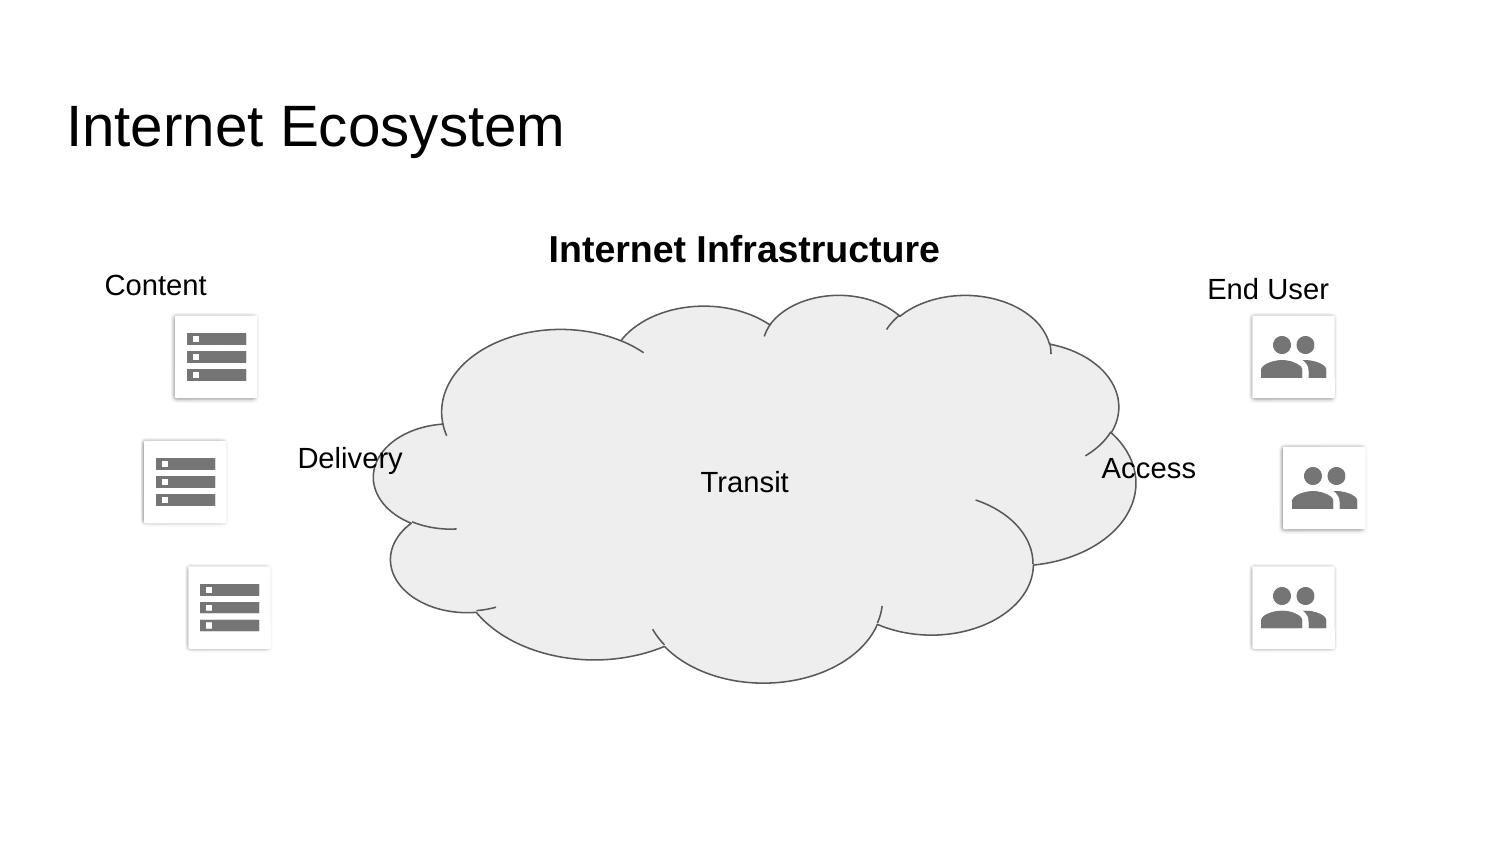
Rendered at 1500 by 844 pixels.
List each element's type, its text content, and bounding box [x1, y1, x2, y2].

text_box Access [1086, 434, 1253, 468]
text_box [373, 295, 1136, 684]
text_box Internet Infrastructure [533, 210, 967, 281]
text_box Transit [685, 448, 815, 490]
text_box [143, 440, 227, 524]
text_box Content [89, 251, 227, 296]
text_box End User [1192, 255, 1395, 296]
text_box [174, 315, 258, 399]
title Internet Ecosystem [51, 72, 1449, 167]
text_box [188, 566, 271, 650]
text_box Delivery [282, 424, 505, 478]
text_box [1251, 566, 1335, 650]
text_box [1251, 315, 1335, 399]
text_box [1282, 446, 1366, 530]
